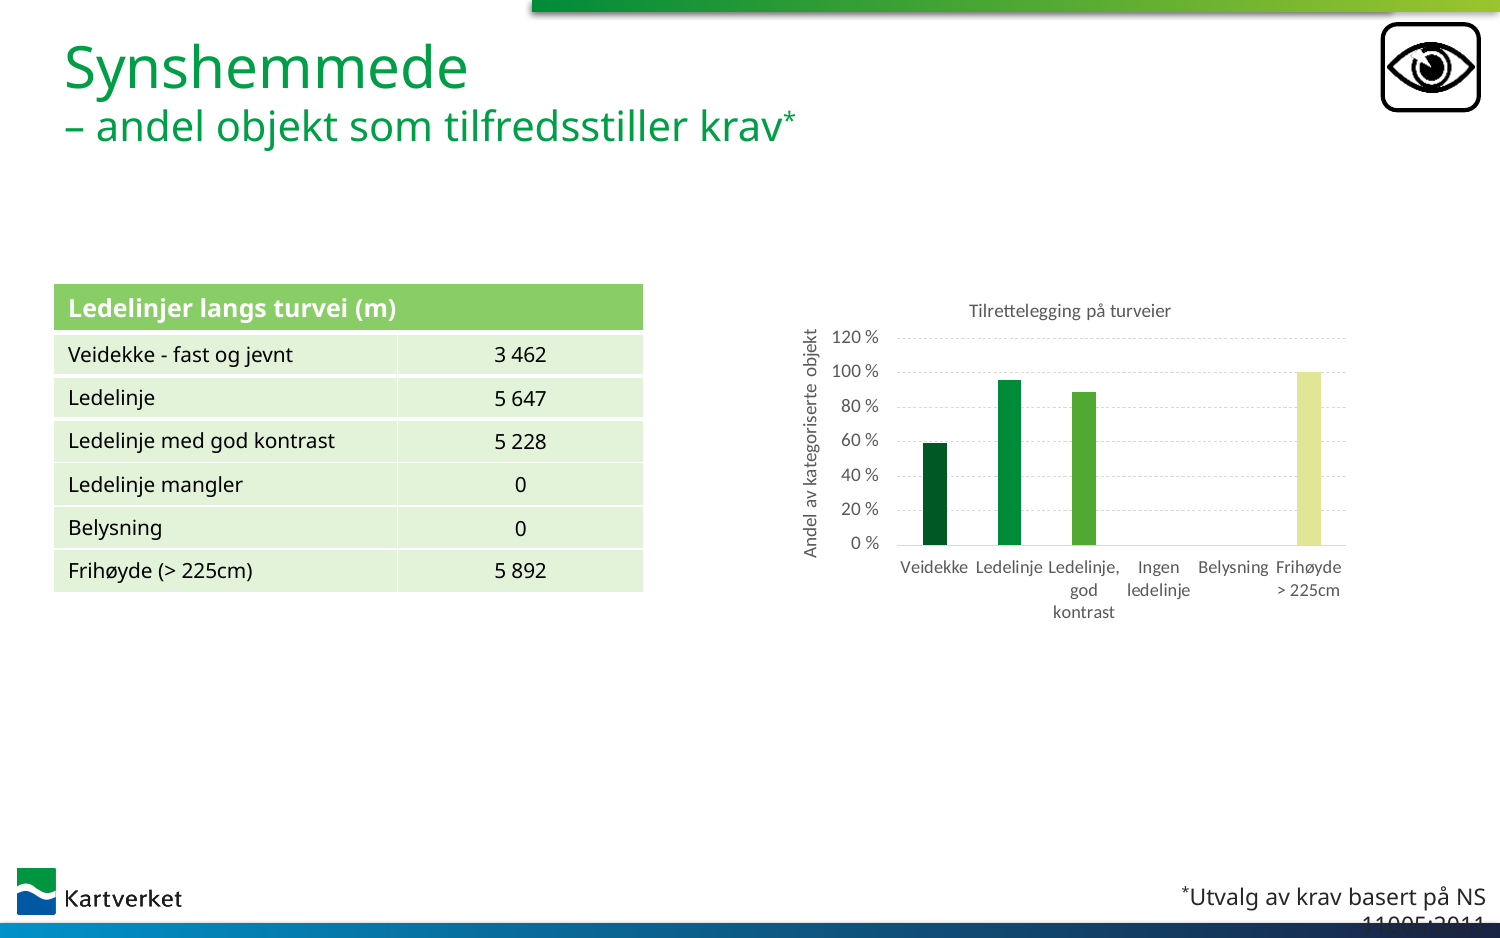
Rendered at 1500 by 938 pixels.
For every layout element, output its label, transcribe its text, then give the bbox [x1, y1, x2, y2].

text_box *Utvalg av krav basert på NS 11005:2011 [1068, 873, 1500, 938]
text_box Synshemmede – andel objekt som tilfredsstiller krav* [49, 24, 1431, 158]
picture [791, 291, 1349, 630]
table_cell Ledelinje med god kontrast [54, 421, 397, 462]
table_cell Belysning [54, 507, 397, 548]
table_cell Veidekke - fast og jevnt [54, 335, 397, 374]
table_cell 5 647 [398, 378, 643, 417]
table_header Ledelinjer langs turvei (m) [54, 284, 643, 330]
table_cell 0 [398, 463, 643, 505]
table_cell Ledelinje [54, 378, 397, 417]
table_cell Frihøyde (> 225cm) [54, 550, 397, 592]
table_cell 3 462 [398, 335, 643, 374]
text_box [1382, 24, 1480, 111]
table_cell 5 892 [398, 550, 643, 592]
table_cell 0 [398, 507, 643, 548]
table_cell Ledelinje mangler [54, 463, 397, 505]
table_cell 5 228 [398, 421, 643, 462]
